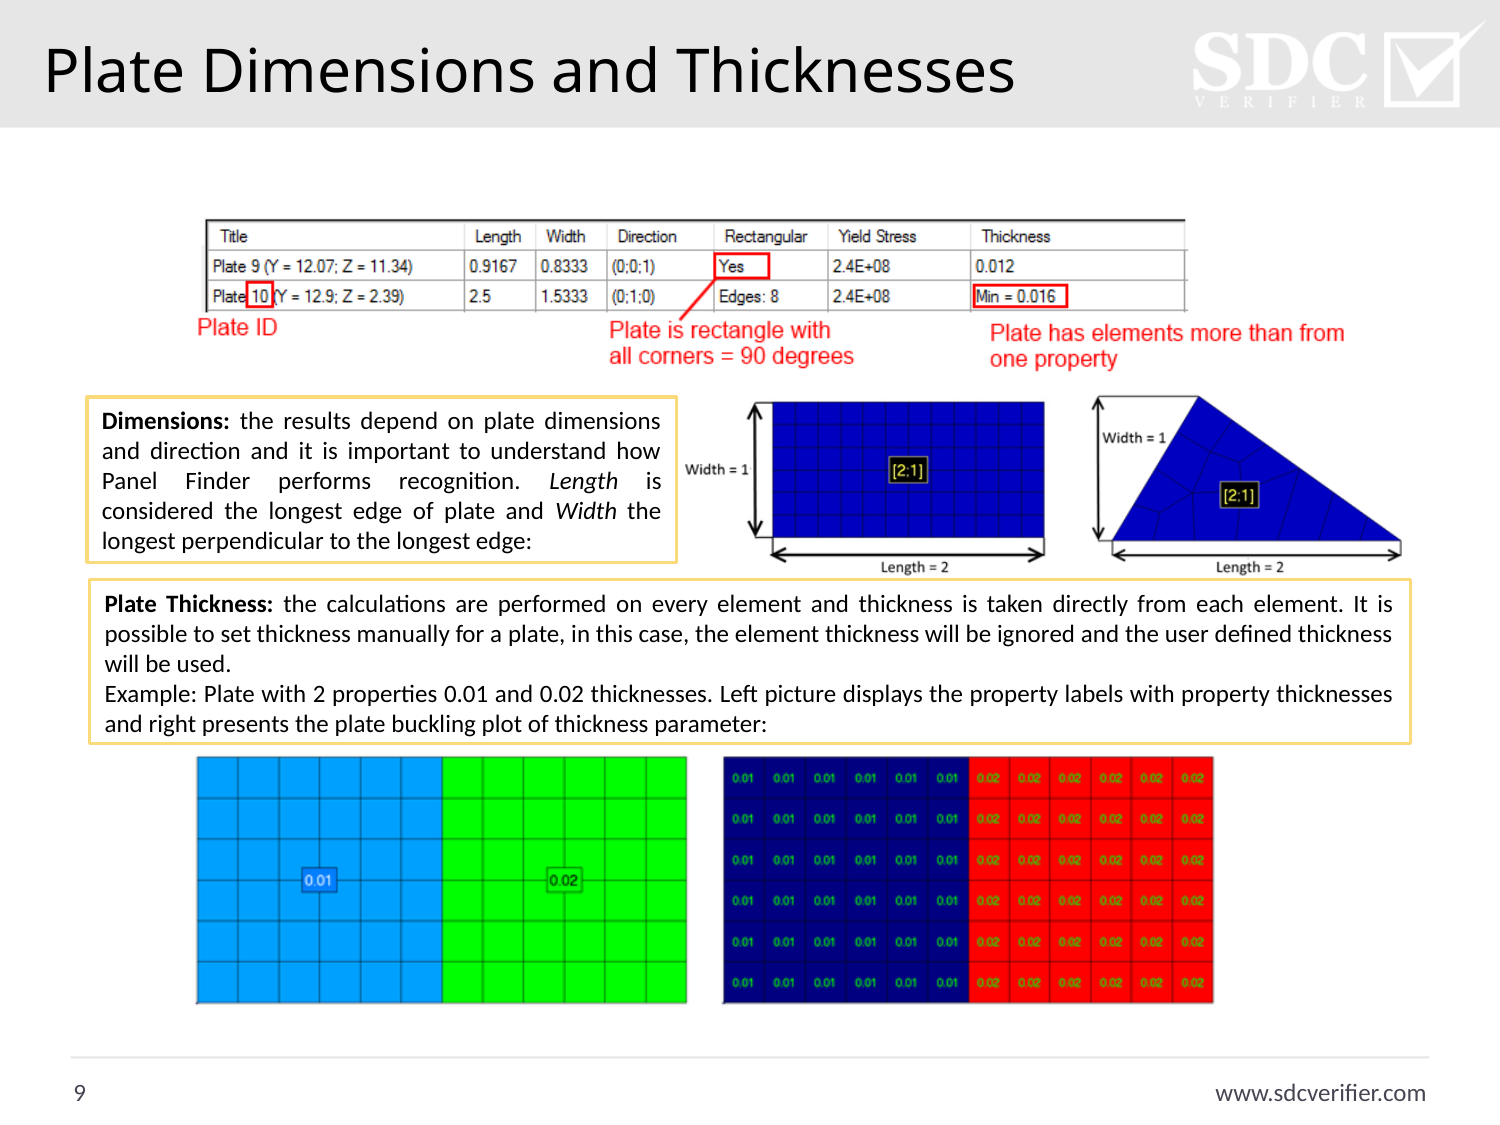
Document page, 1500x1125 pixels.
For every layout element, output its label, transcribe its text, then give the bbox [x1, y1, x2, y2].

footer www.sdcverifier.com [1200, 1072, 1443, 1111]
slide_number 9 [58, 1073, 163, 1109]
title Plate Dimensions and Thicknesses [29, 24, 1478, 113]
picture [0, 0, 1500, 1125]
text_box Dimensions: the results depend on plate dimensions and direction and it is important to understand how Panel Finder performs recognition. Length is considered the longest edge of plate and Width the longest perpendicular to the longest edge: [85, 395, 677, 564]
text_box Plate Thickness: the calculations are performed on every element and thickness is taken directly from each element. It is possible to set thickness manually for a plate, in this case, the element thickness will be ignored and the user defined thickness will be used. Example: Plate with 2 properties 0.01 and 0.02 thicknesses. Left picture displays the property labels with property thicknesses and right presents the plate buckling plot of thickness parameter: [88, 578, 1412, 745]
